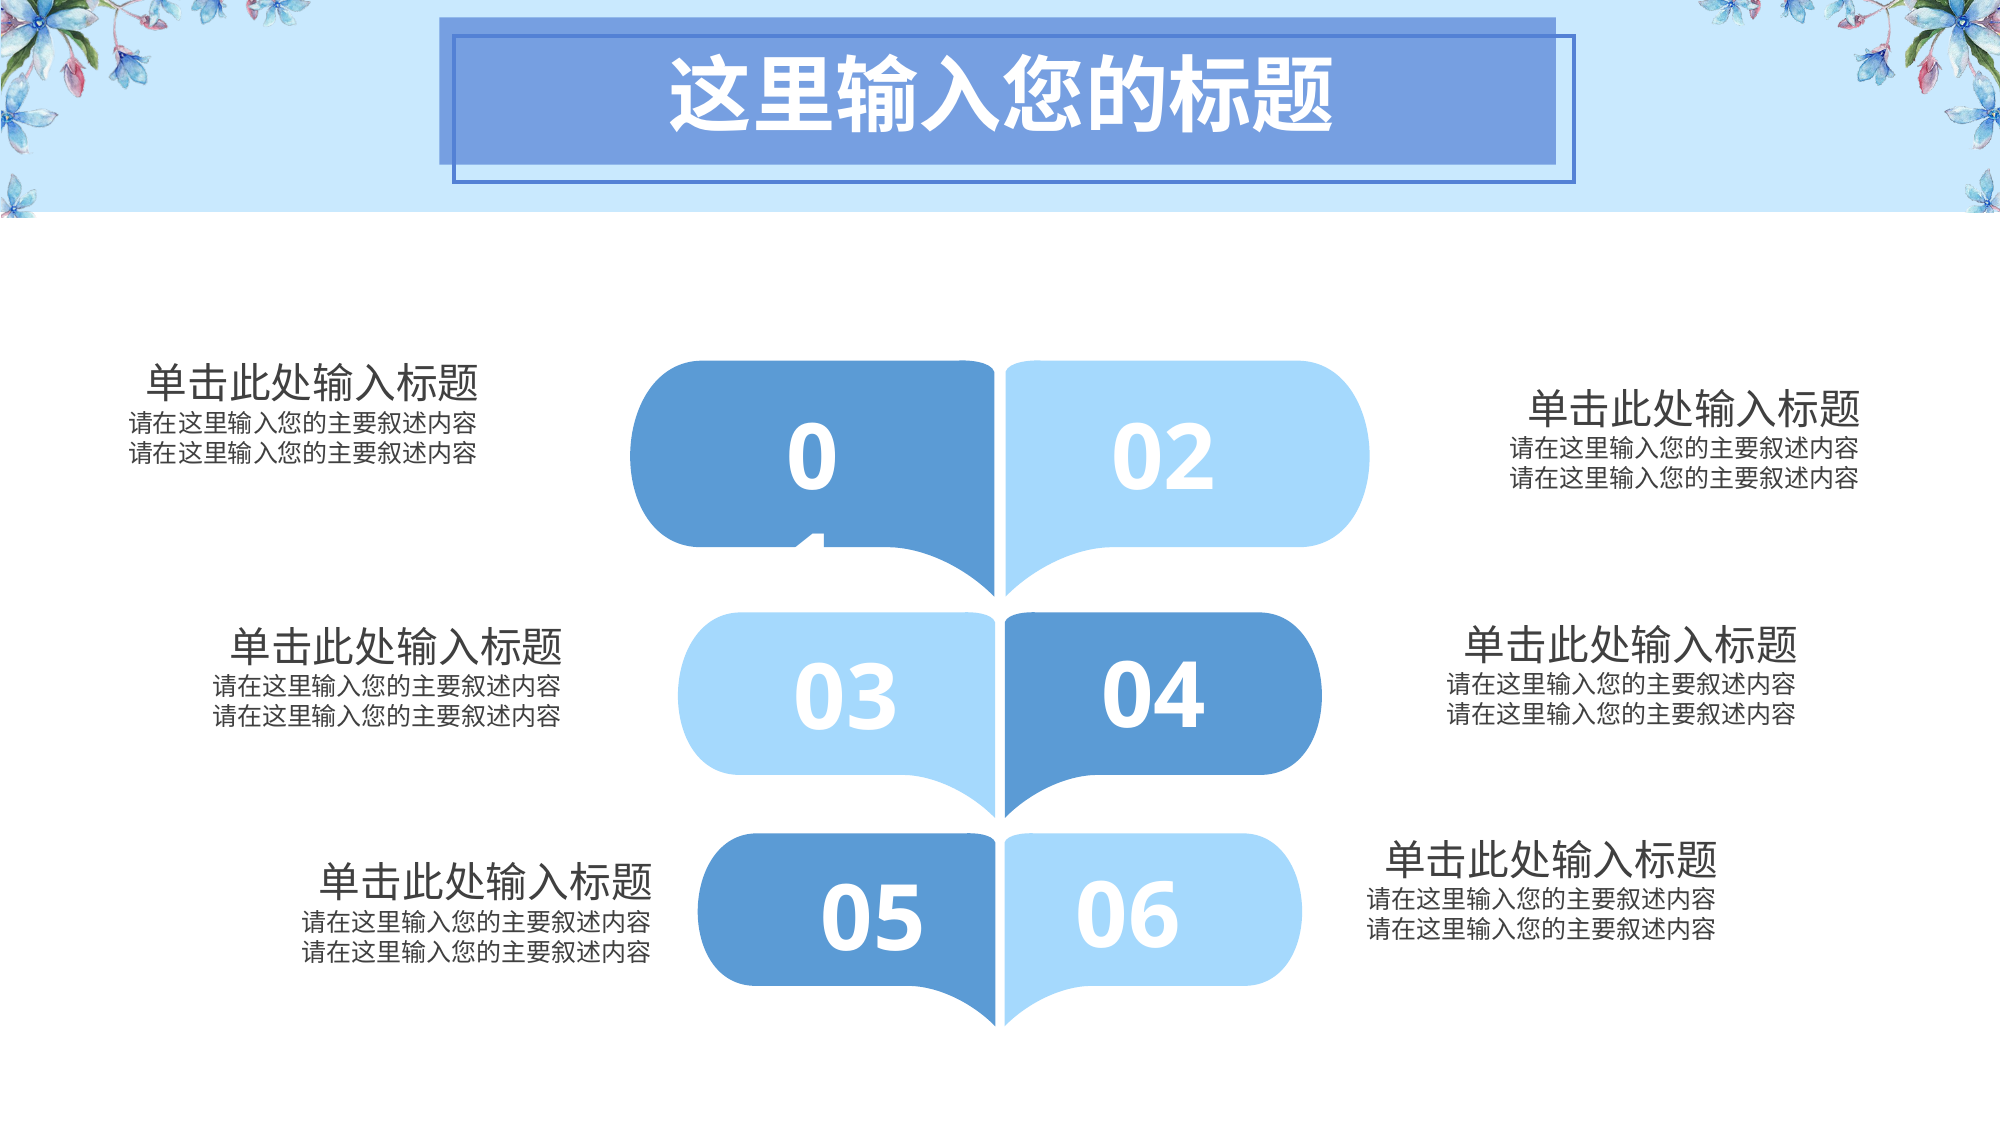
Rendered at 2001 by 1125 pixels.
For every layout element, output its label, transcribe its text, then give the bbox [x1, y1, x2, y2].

text_box 单击此处输入标题 请在这里输入您的主要叙述内容 请在这里输入您的主要叙述内容 [286, 848, 668, 1054]
text_box 单击此处输入标题 请在这里输入您的主要叙述内容 请在这里输入您的主要叙述内容 [1431, 611, 1813, 817]
text_box [438, 16, 1557, 166]
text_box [1004, 612, 1322, 818]
picture [1672, 0, 2000, 213]
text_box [1004, 833, 1303, 1027]
text_box [336, 0, 1673, 213]
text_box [697, 833, 996, 1027]
picture [0, 0, 336, 218]
text_box 单击此处输入标题 请在这里输入您的主要叙述内容 请在这里输入您的主要叙述内容 [113, 349, 495, 555]
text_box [1005, 360, 1370, 597]
text_box 单击此处输入标题 请在这里输入您的主要叙述内容 请在这里输入您的主要叙述内容 [197, 612, 579, 818]
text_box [677, 612, 995, 818]
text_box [630, 360, 995, 597]
text_box 单击此处输入标题 请在这里输入您的主要叙述内容 请在这里输入您的主要叙述内容 [1351, 826, 1734, 1031]
text_box [453, 35, 1575, 183]
text_box 单击此处输入标题 请在这里输入您的主要叙述内容 请在这里输入您的主要叙述内容 [1494, 375, 1877, 580]
